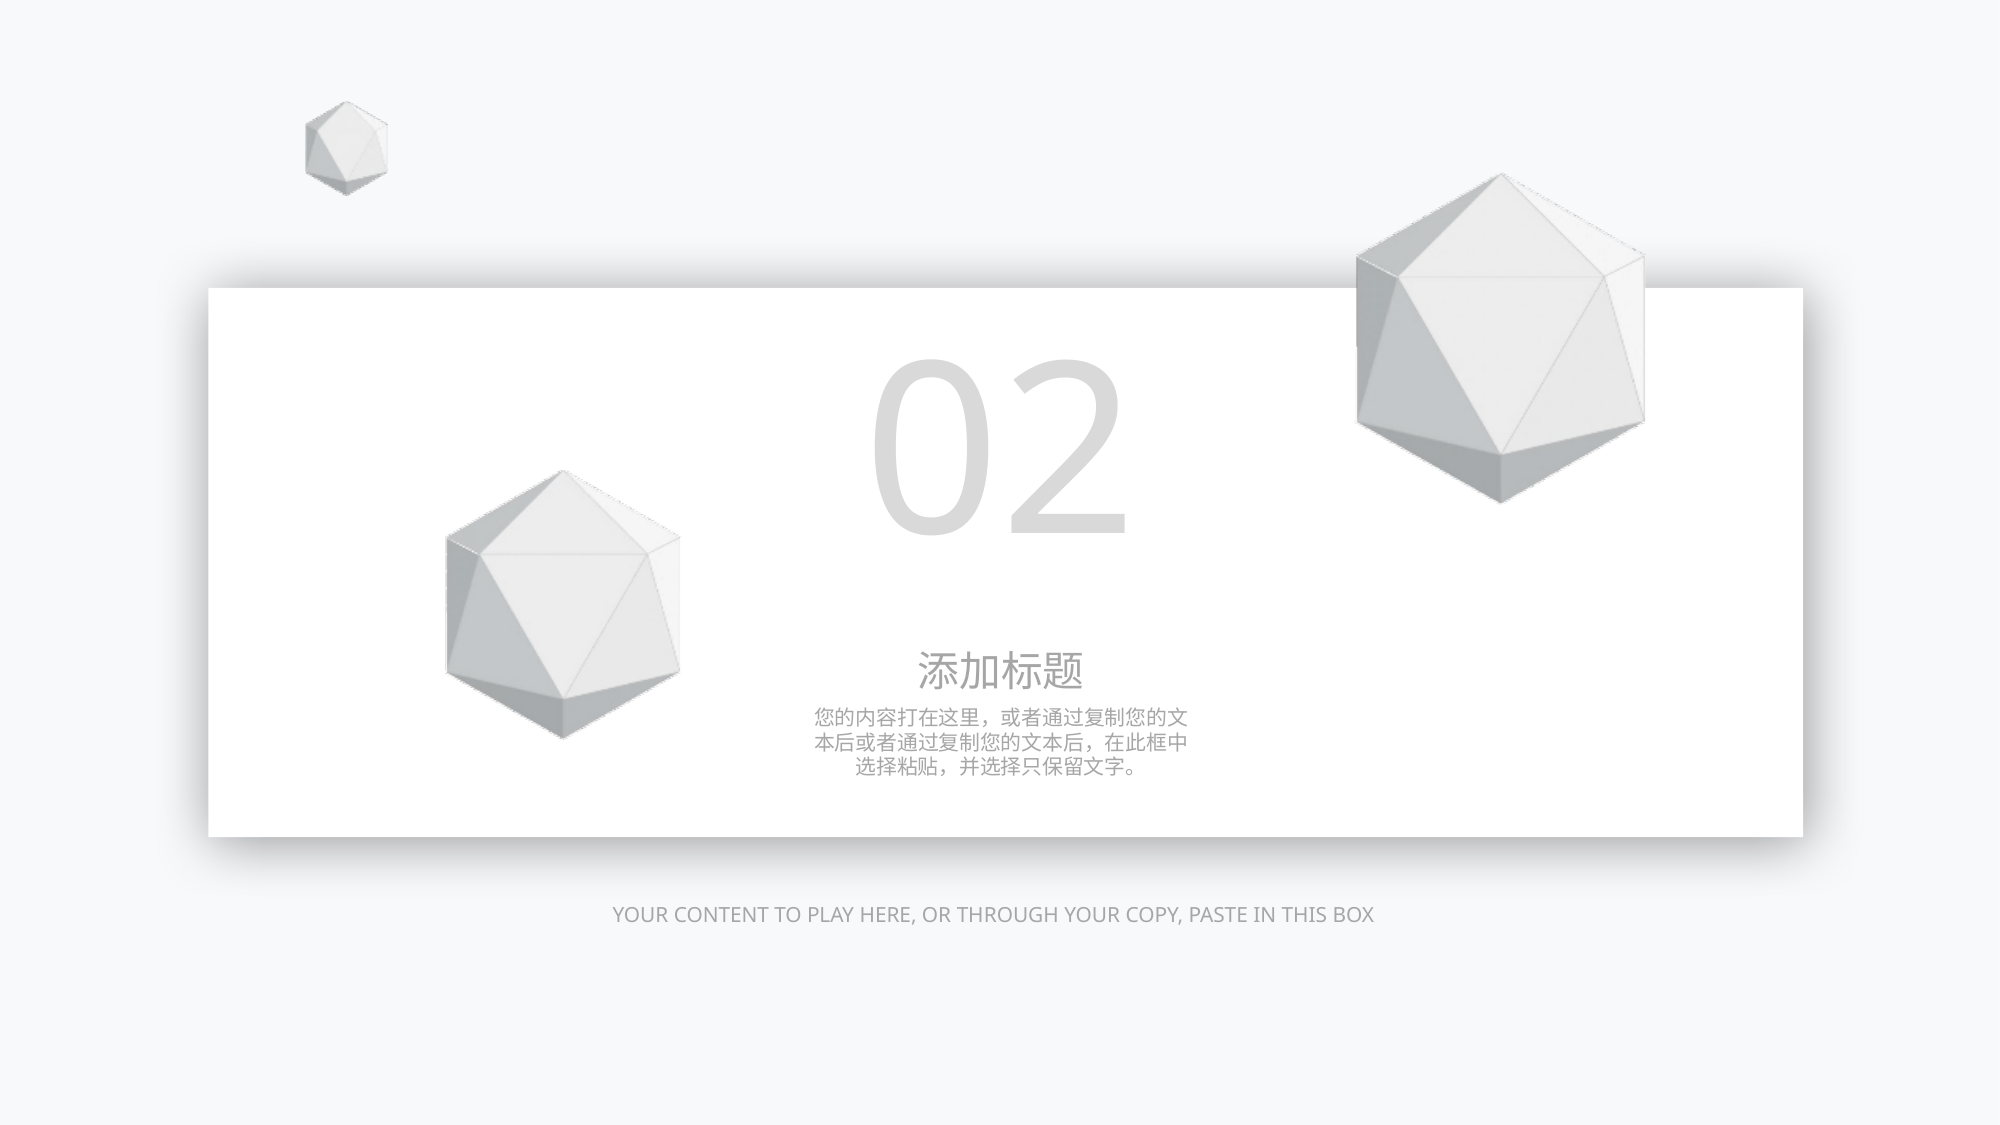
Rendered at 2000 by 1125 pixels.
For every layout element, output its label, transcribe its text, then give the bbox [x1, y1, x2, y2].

text_box 您的内容打在这里，或者通过复制您的文本后或者通过复制您的文本后，在此框中选择粘贴，并选择只保留文字。 [813, 704, 1189, 780]
picture [1353, 172, 1647, 506]
picture [304, 101, 388, 196]
text_box YOUR CONTENT TO PLAY HERE, OR THROUGH YOUR COPY, PASTE IN THIS BOX [549, 901, 1437, 927]
picture [444, 469, 682, 740]
text_box 添加标题 [848, 645, 1154, 696]
text_box 02 [848, 286, 1153, 589]
text_box [206, 286, 1805, 839]
